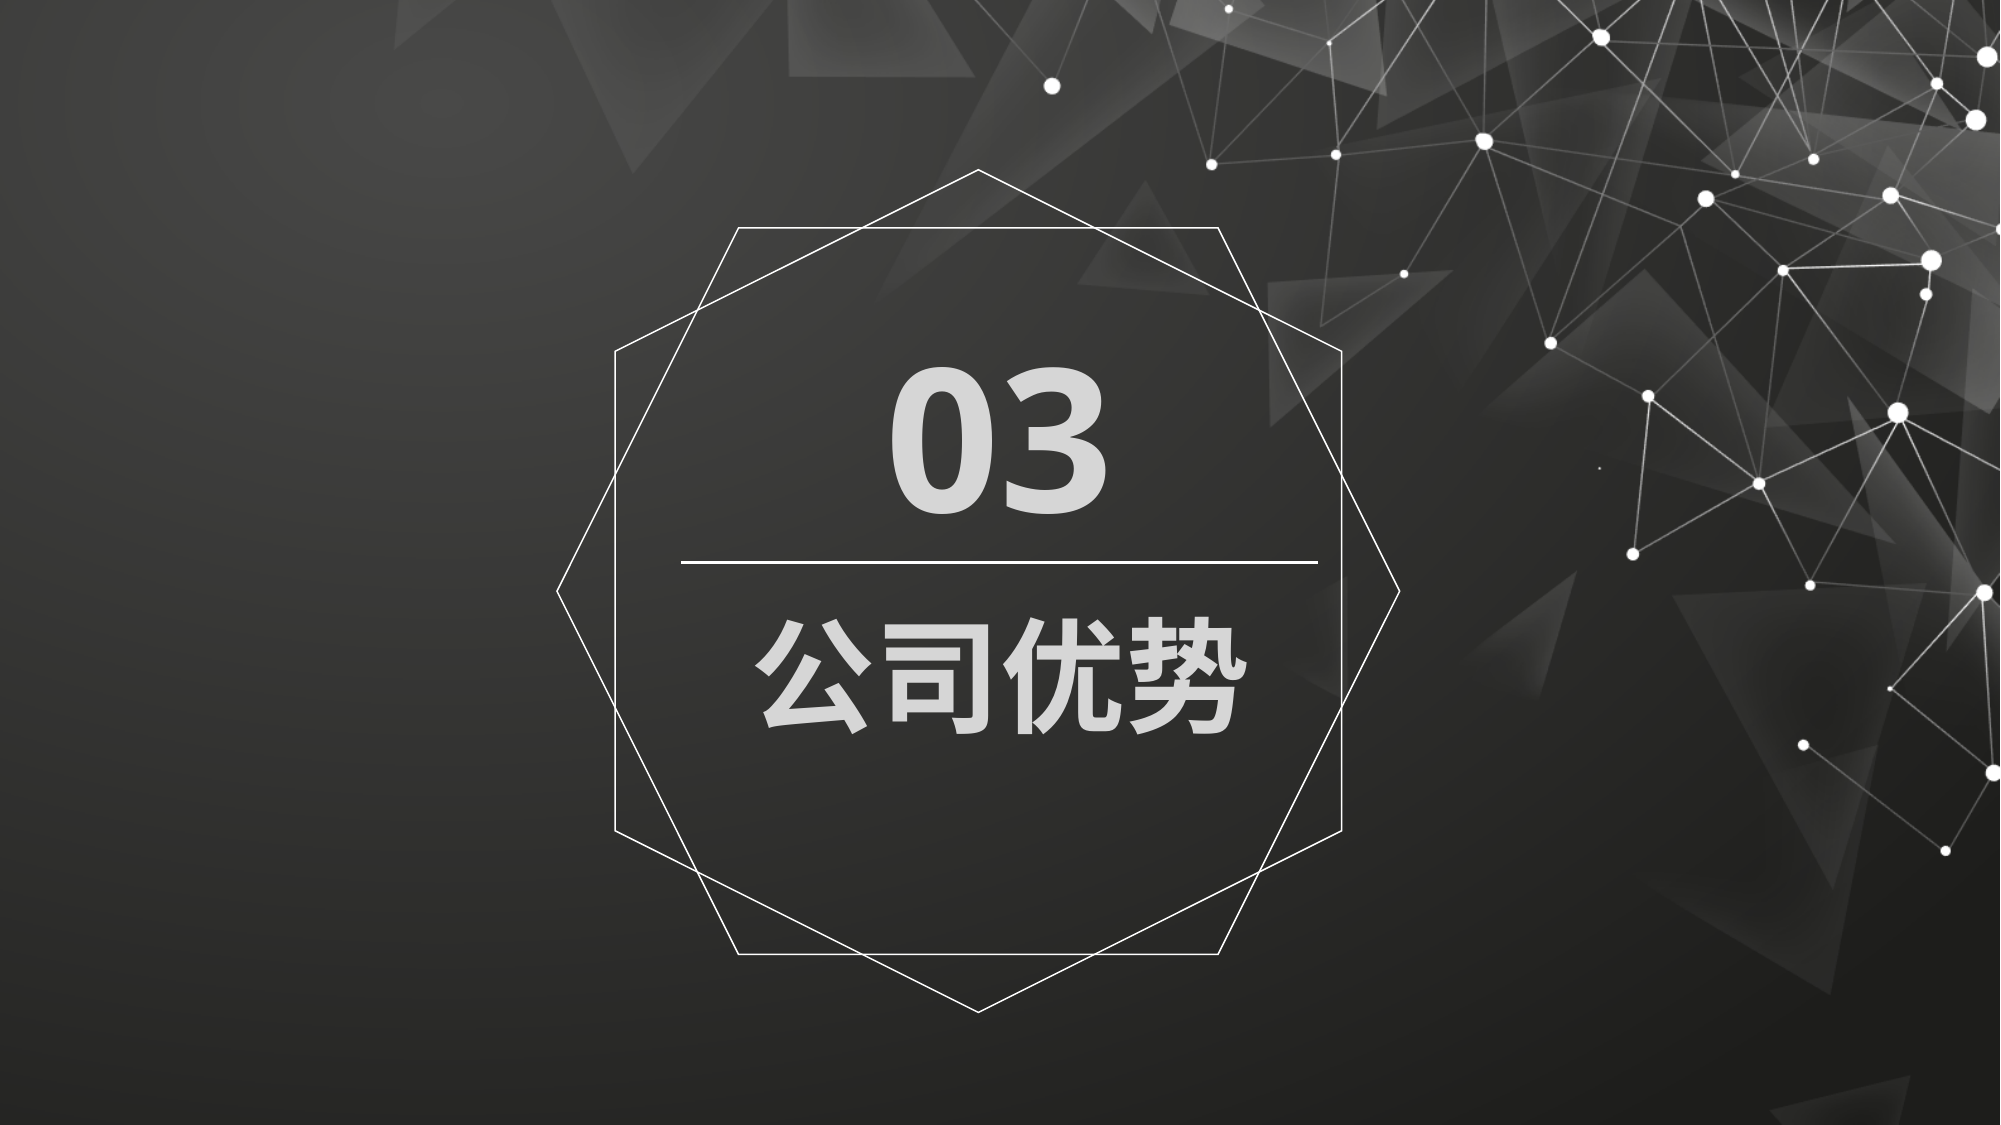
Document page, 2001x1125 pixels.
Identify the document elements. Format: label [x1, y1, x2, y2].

picture [0, 0, 2000, 1125]
text_box [556, 169, 1400, 1013]
